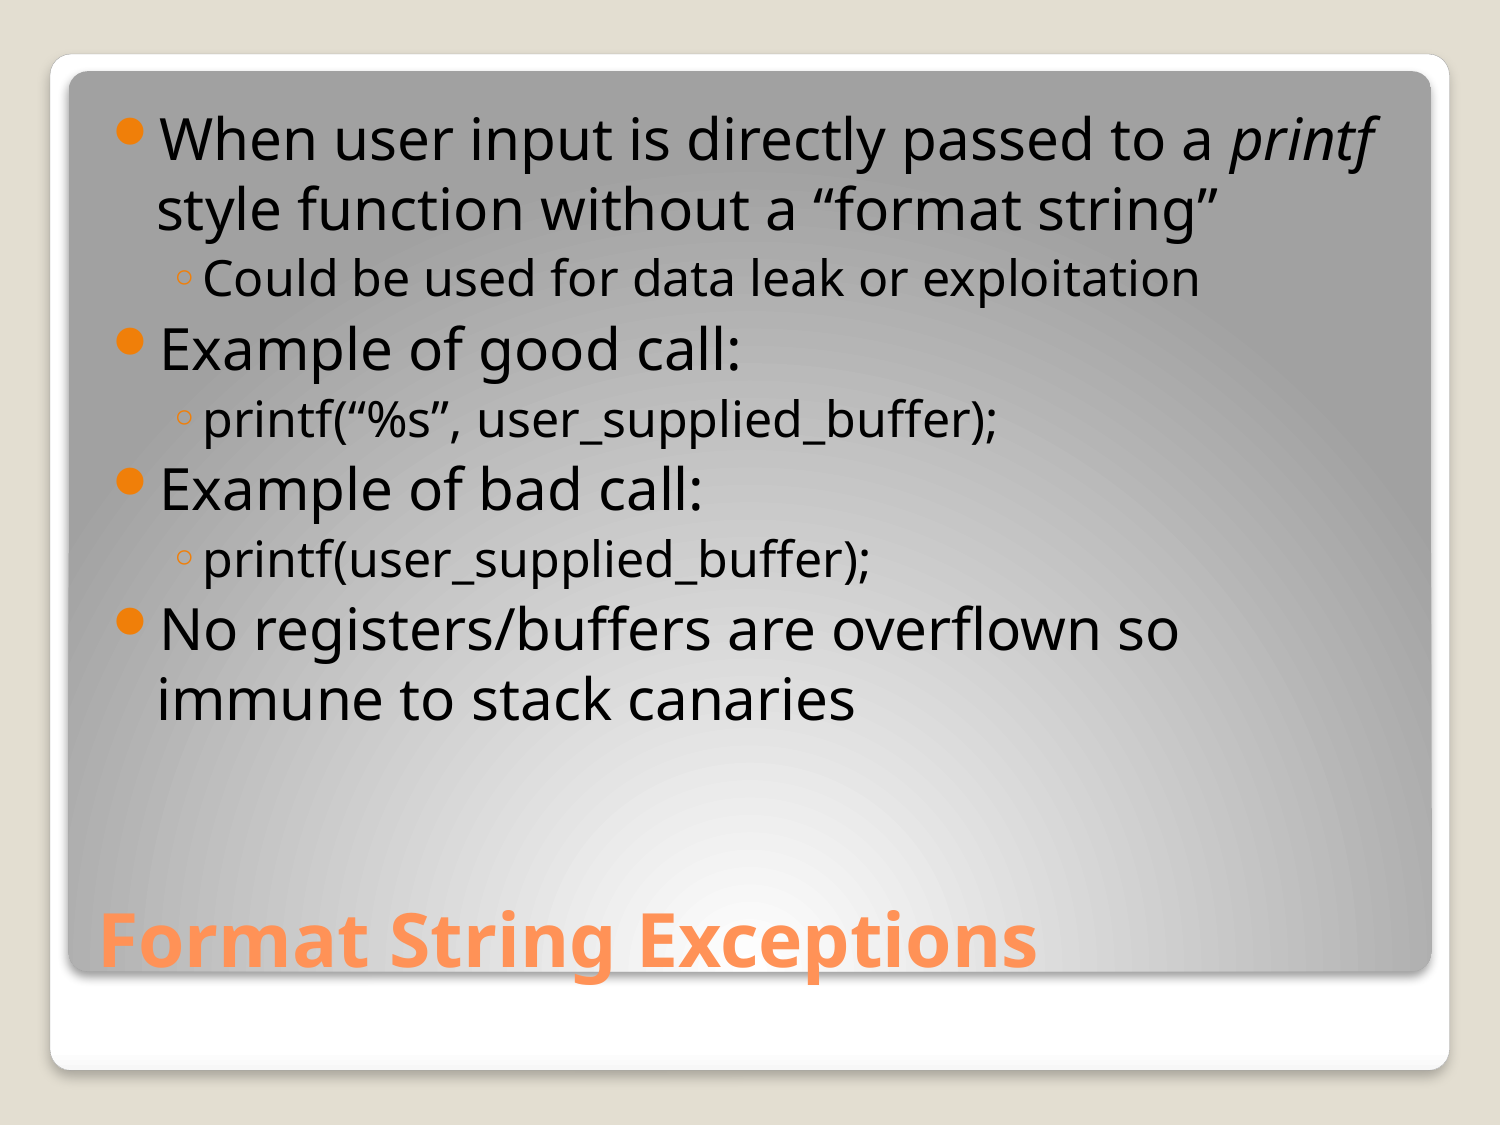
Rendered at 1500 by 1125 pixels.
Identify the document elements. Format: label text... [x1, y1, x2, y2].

list When user input is directly passed to a printf style function without a “format string” Could be used for data leak or exploitation Example of good call: printf(“%s”, user_supplied_buffer); Example of bad call: printf(user_supplied_buffer); No registers/buffers are overflown so immune to stack canaries [82, 86, 1425, 774]
title Format String Exceptions [82, 817, 1425, 990]
